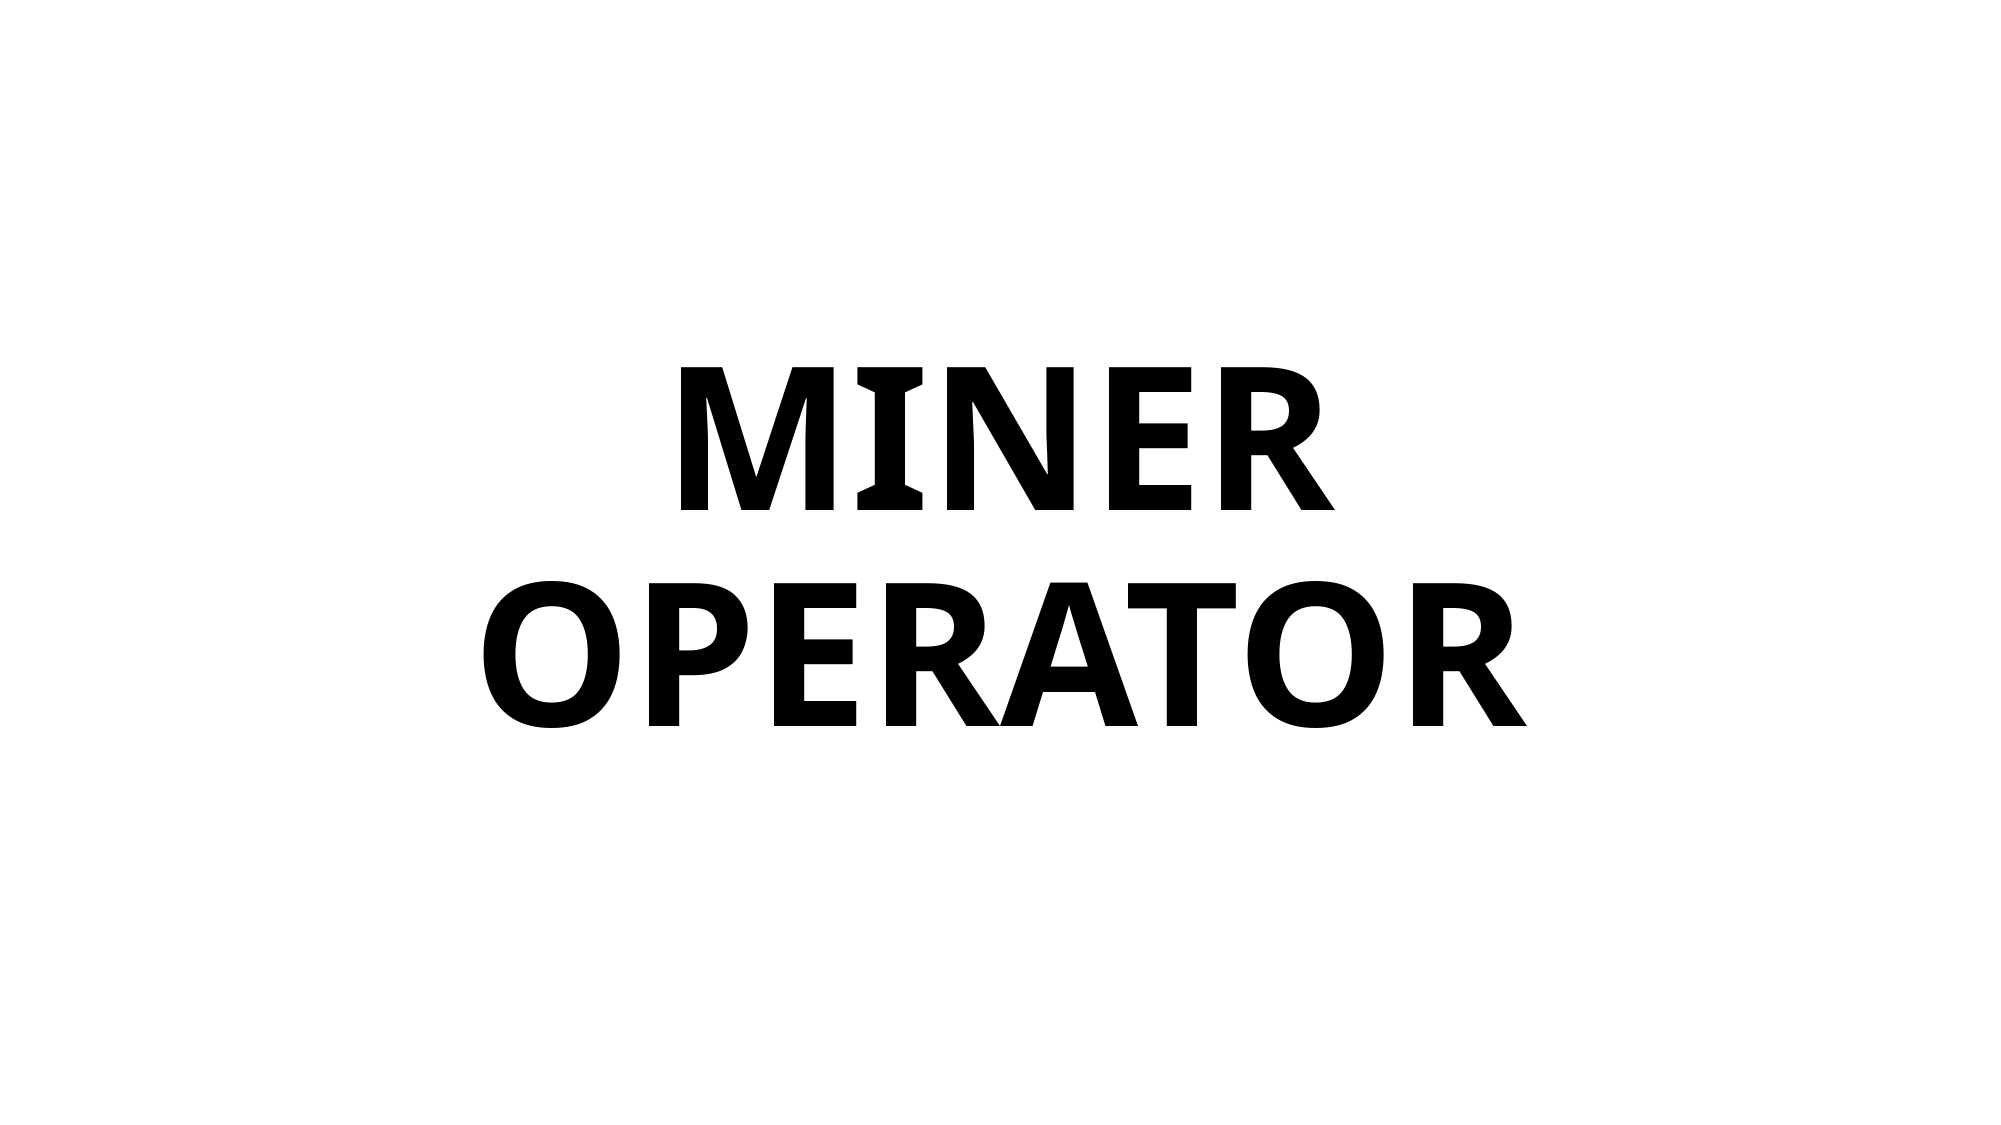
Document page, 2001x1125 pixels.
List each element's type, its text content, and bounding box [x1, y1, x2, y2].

title MINER OPERATOR [137, 59, 1863, 1049]
